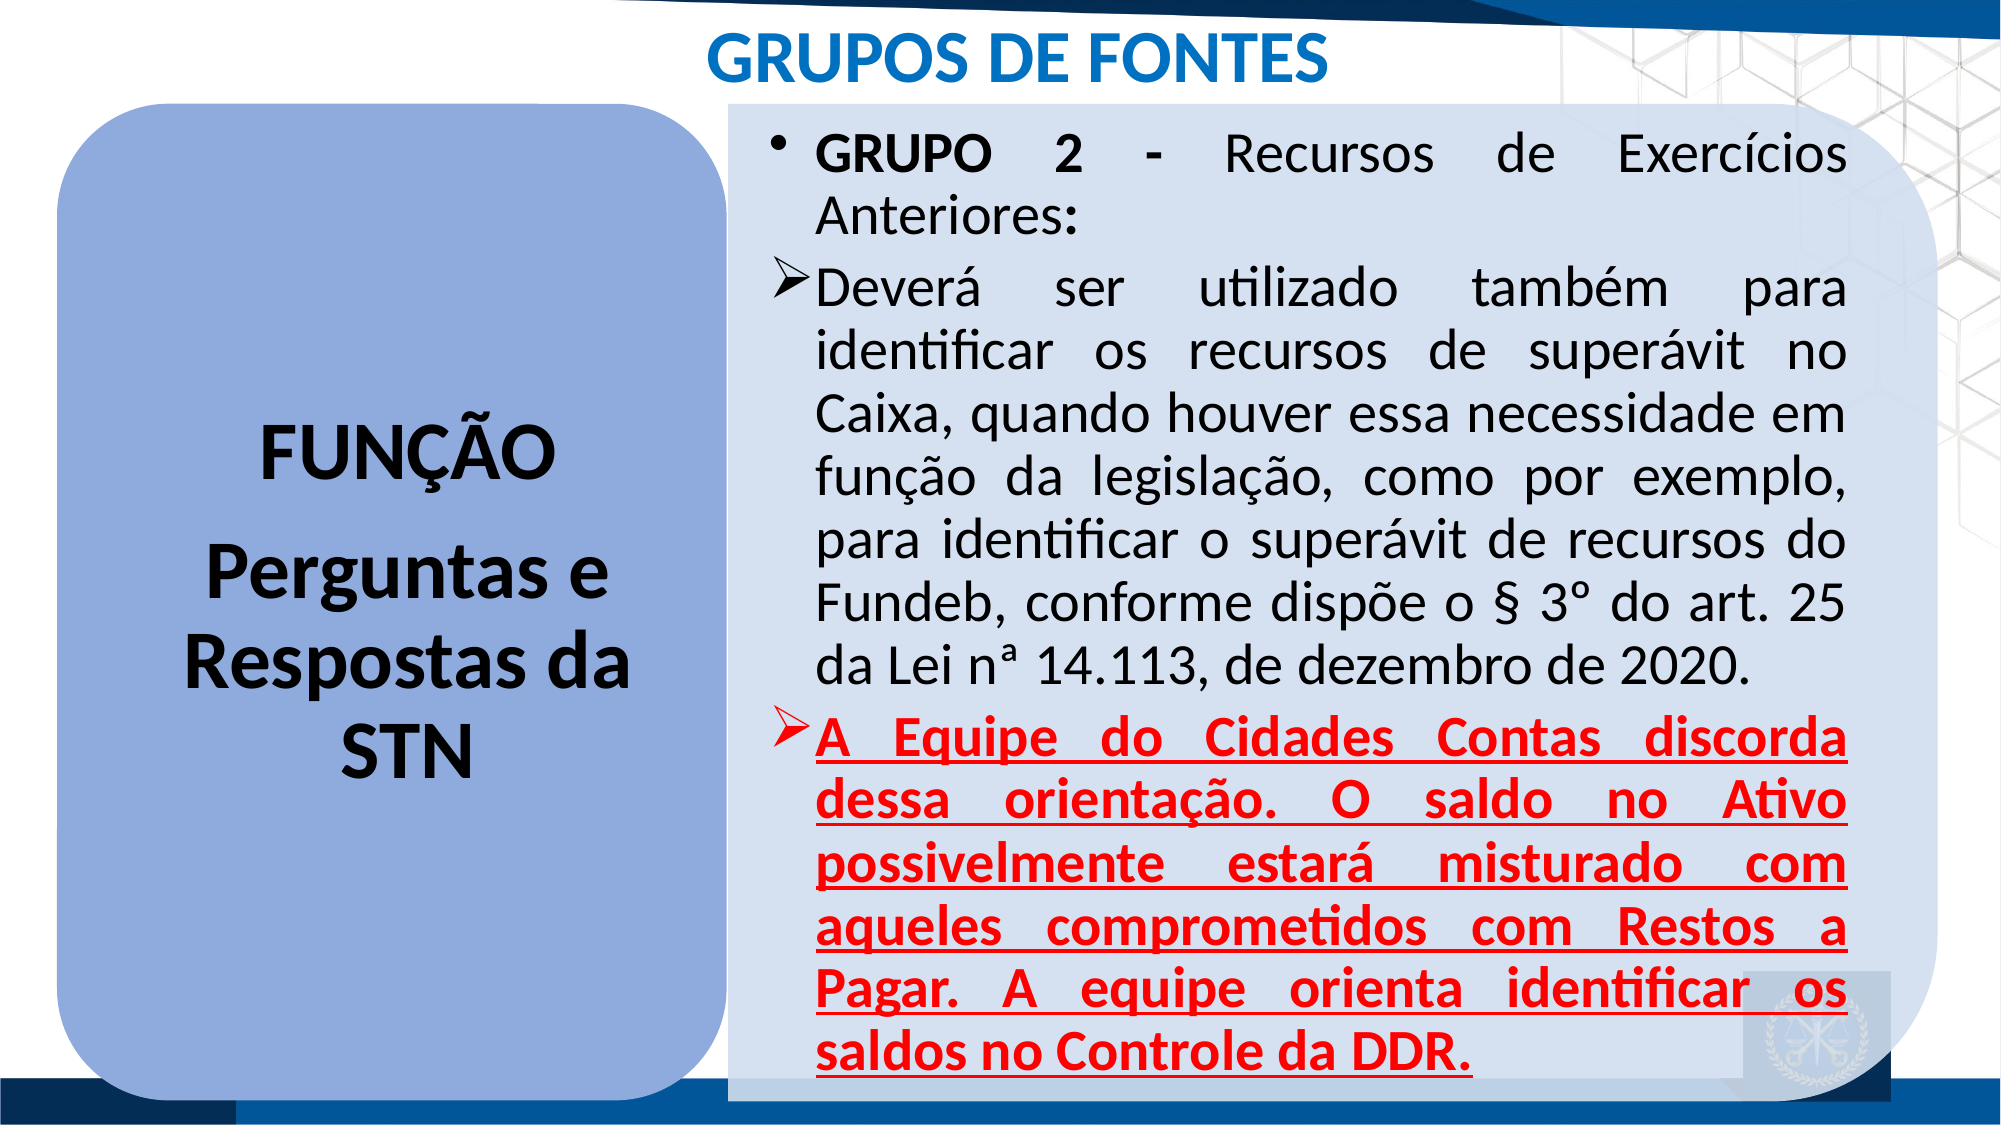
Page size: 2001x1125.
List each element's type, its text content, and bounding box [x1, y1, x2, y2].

picture [0, 0, 2001, 1125]
text_box GRUPOS DE FONTES [127, 0, 1911, 103]
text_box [19, 103, 1967, 1103]
